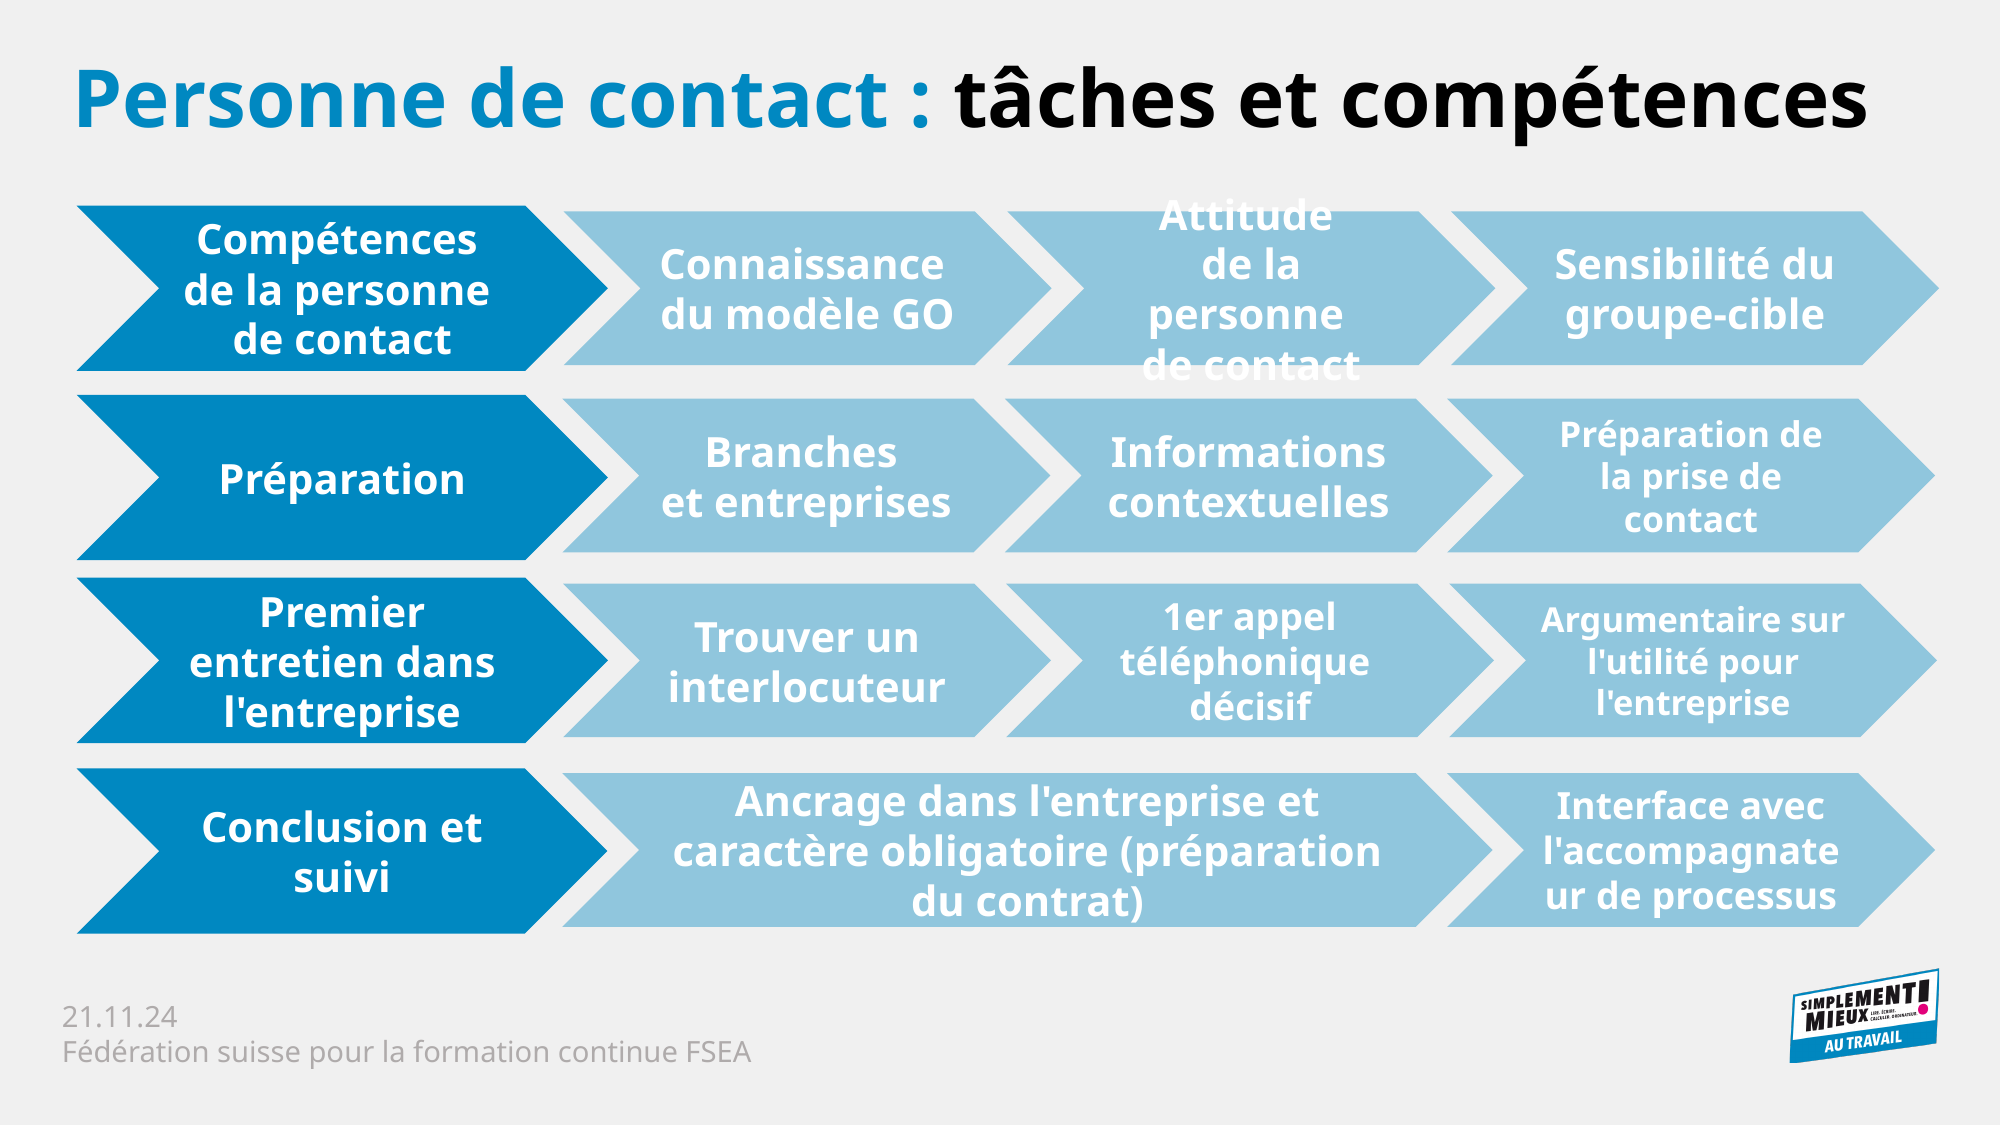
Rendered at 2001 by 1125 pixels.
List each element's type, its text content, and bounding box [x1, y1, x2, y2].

text_box Branches et entreprises [559, 397, 1052, 554]
text_box Trouver un interlocuteur [560, 582, 1053, 739]
text_box Sensibilité du groupe-cible [1448, 210, 1941, 367]
text_box Argumentaire sur l'utilité pour l'entreprise [1446, 582, 1939, 739]
text_box Premier entretien dans l'entreprise [74, 576, 610, 745]
text_box Conclusion et suivi [74, 767, 609, 935]
text_box Interface avec l'accompagnateur de processus [1444, 772, 1937, 928]
text_box Connaissance du modèle GO [561, 210, 1054, 367]
text_box Ancrage dans l'entreprise et caractère obligatoire (préparation du contrat) [559, 772, 1495, 928]
text_box Préparation [74, 393, 610, 562]
text_box Attitude de la personne de contact [1004, 210, 1497, 367]
text_box 1er appel téléphonique décisif [1003, 582, 1496, 739]
text_box Compétences de la personne de contact [74, 204, 610, 372]
text_box Préparation de la prise de contact [1444, 397, 1937, 554]
text_box Personne de contact : tâches et compétences [43, 25, 1923, 179]
text_box Informations contextuelles [1002, 397, 1495, 554]
